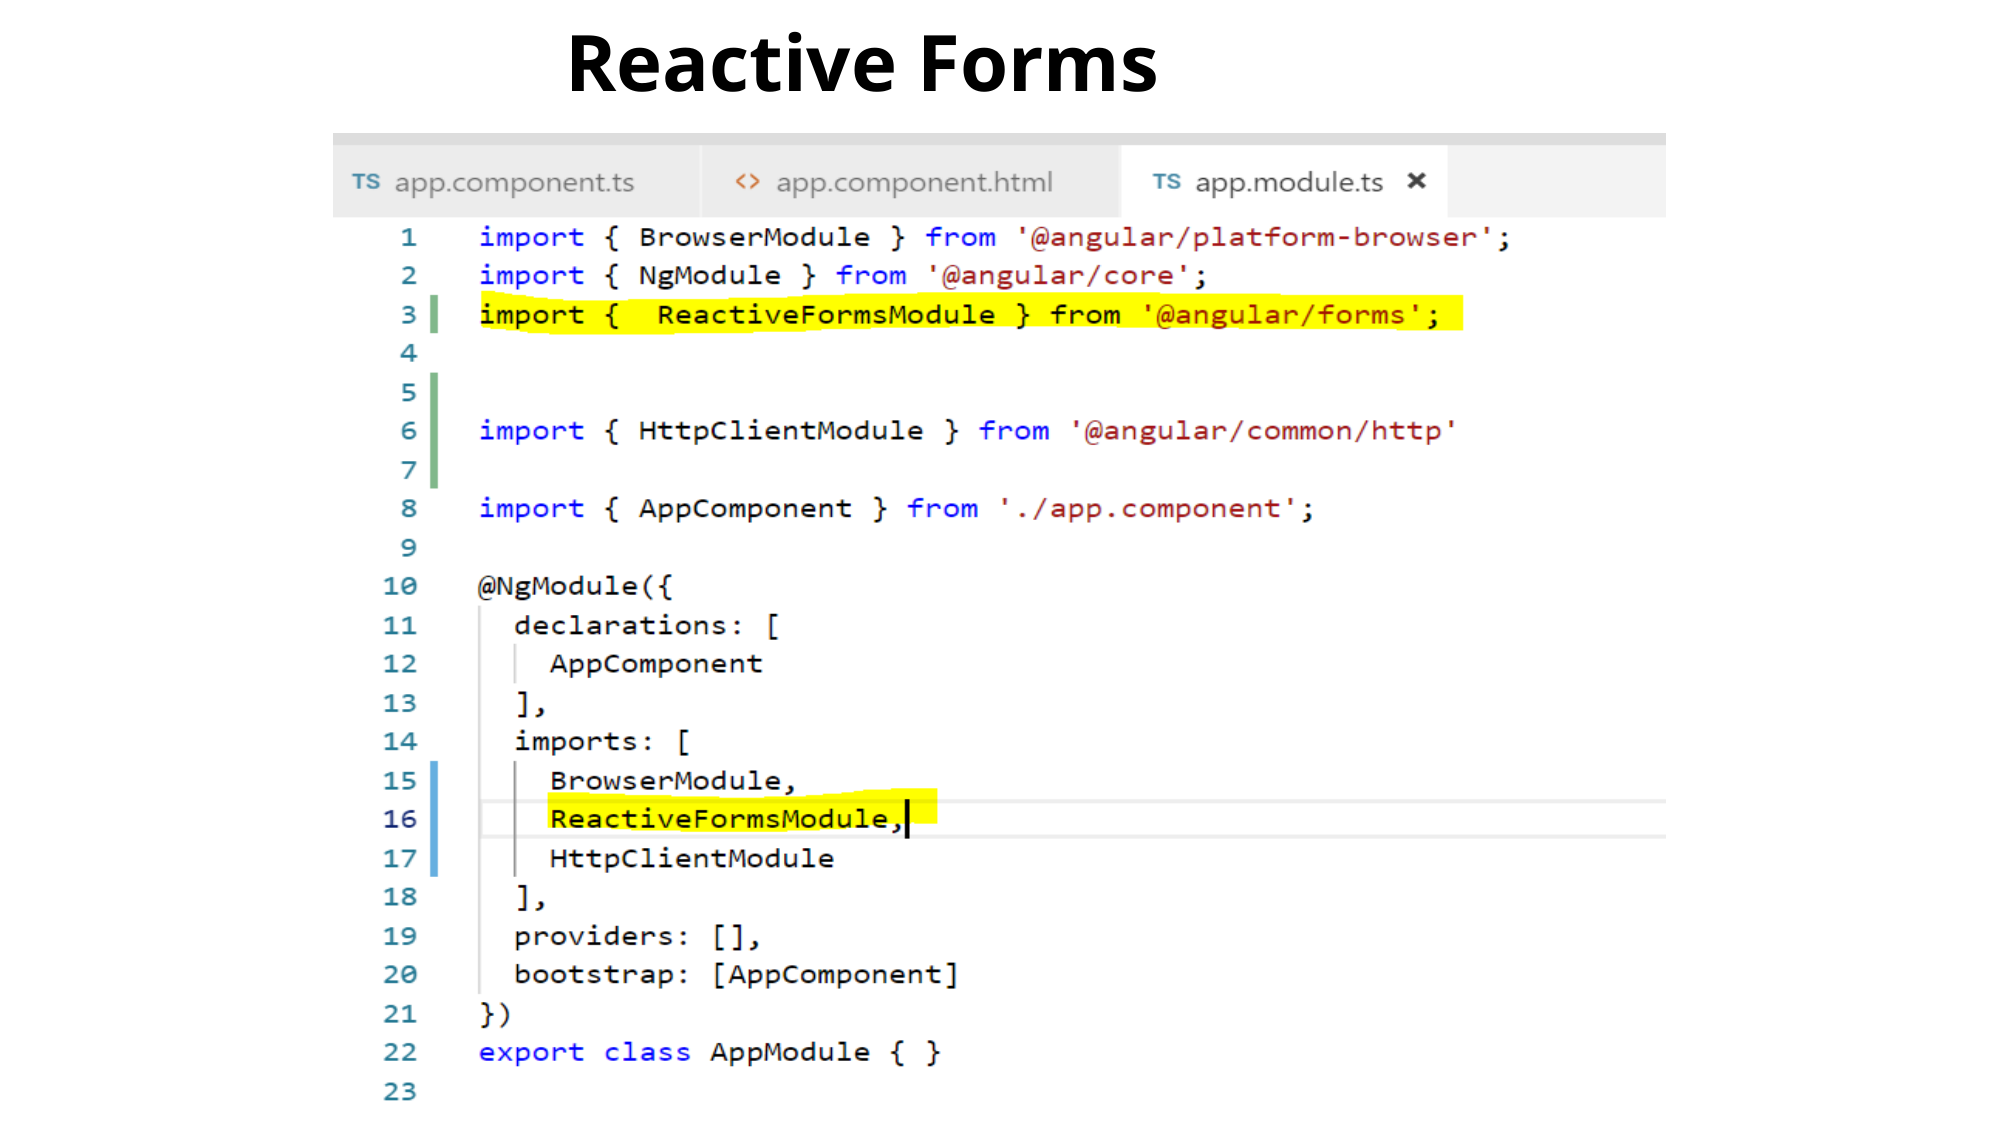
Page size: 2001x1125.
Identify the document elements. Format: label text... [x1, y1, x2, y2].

title Reactive Forms [0, 16, 1725, 117]
picture [333, 133, 1666, 1125]
